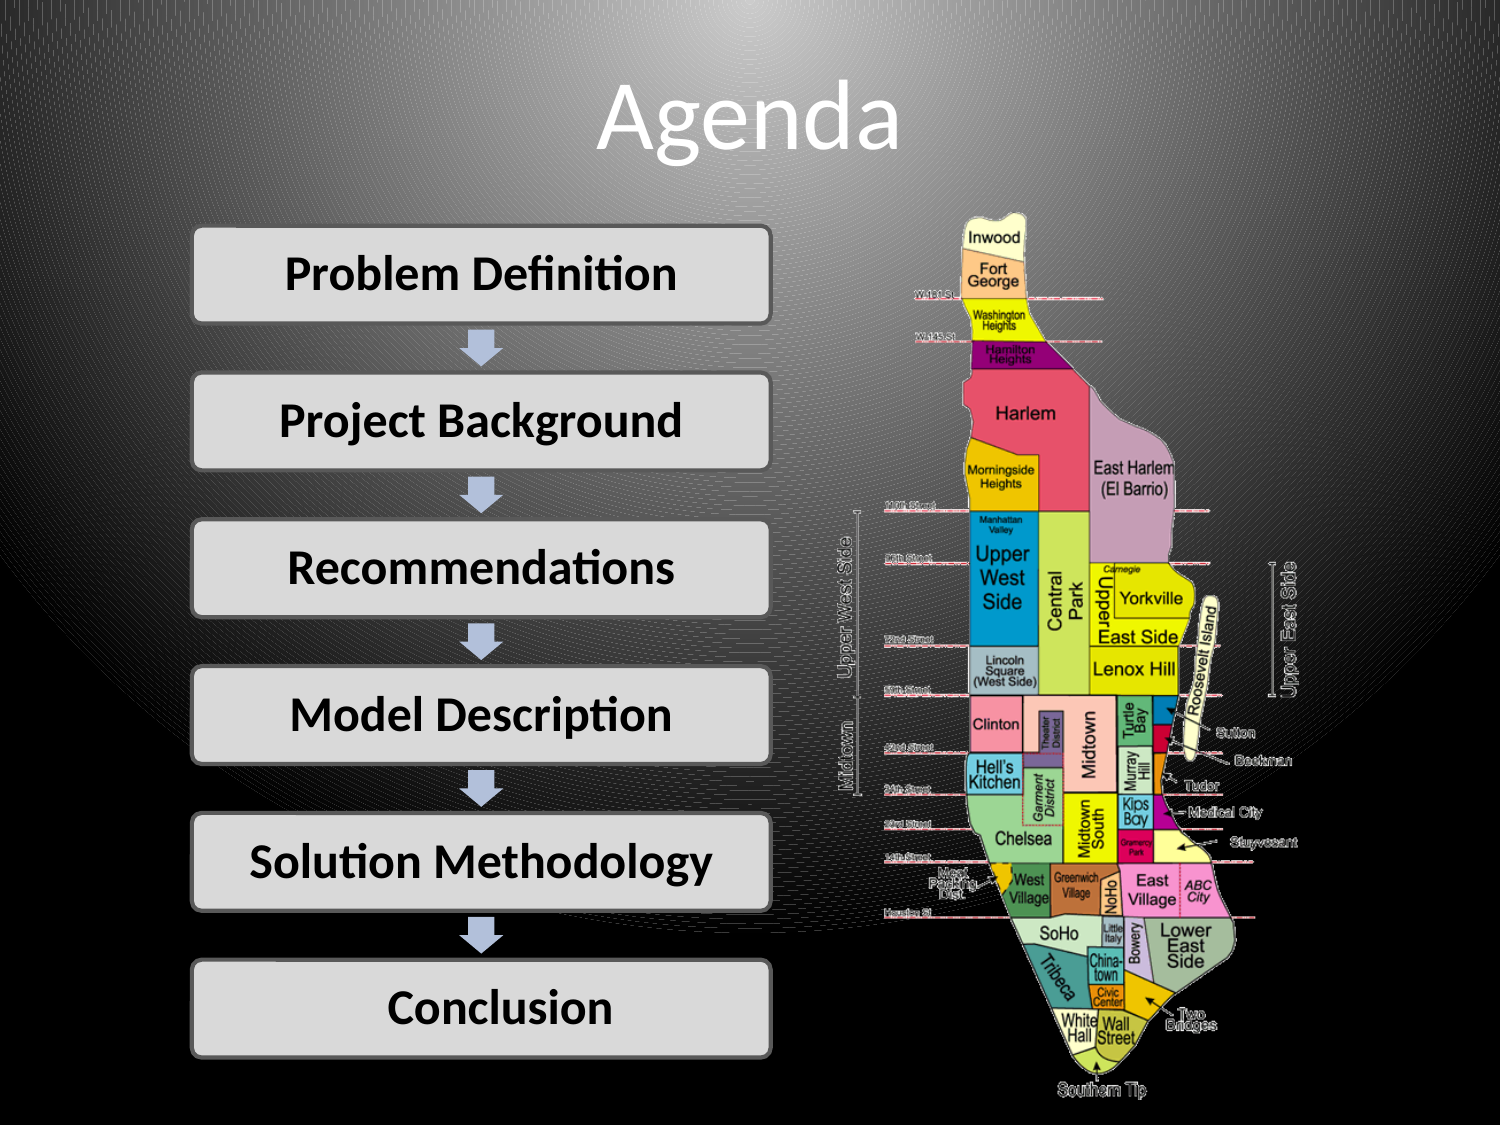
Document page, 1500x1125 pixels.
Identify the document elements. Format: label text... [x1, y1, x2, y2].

picture [837, 212, 1299, 1100]
title Agenda [75, 45, 1425, 175]
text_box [174, 224, 788, 1059]
